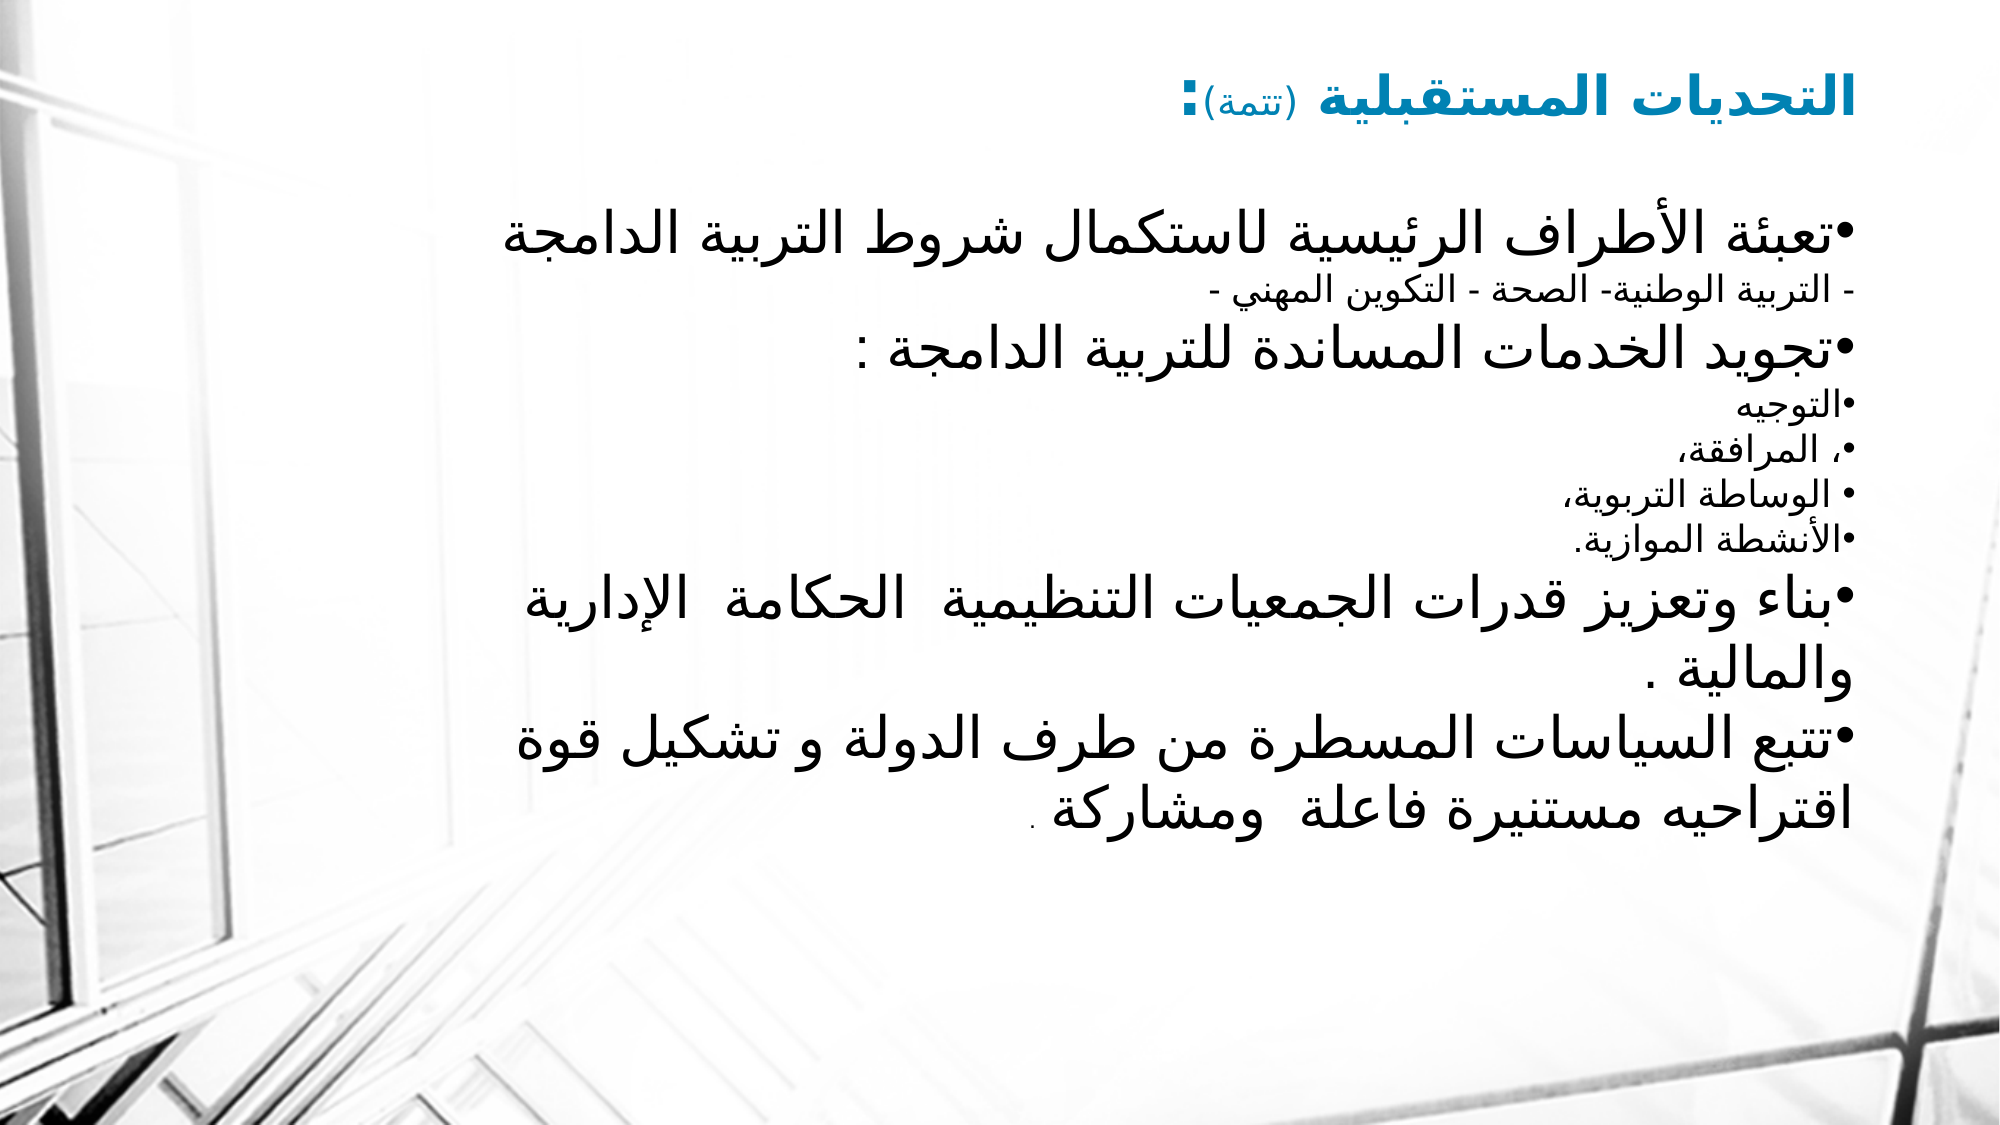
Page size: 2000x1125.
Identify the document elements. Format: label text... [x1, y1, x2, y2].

picture [0, 0, 2000, 1125]
text_box تعبئة الأطراف الرئيسية لاستكمال شروط التربية الدامجة - التربية الوطنية- الصحة - التكوين المهني - تجويد الخدمات المساندة للتربية الدامجة : التوجيه ، المرافقة، الوساطة التربوية، الأنشطة الموازية. بناء وتعزيز قدرات الجمعيات التنظيمية الحكامة الإدارية والمالية . تتبع السياسات المسطرة من طرف الدولة و تشكيل قوة اقتراحيه مستنيرة فاعلة ومشاركة . [472, 187, 1871, 848]
title التحديات المستقبلية (تتمة): [448, 58, 1874, 136]
